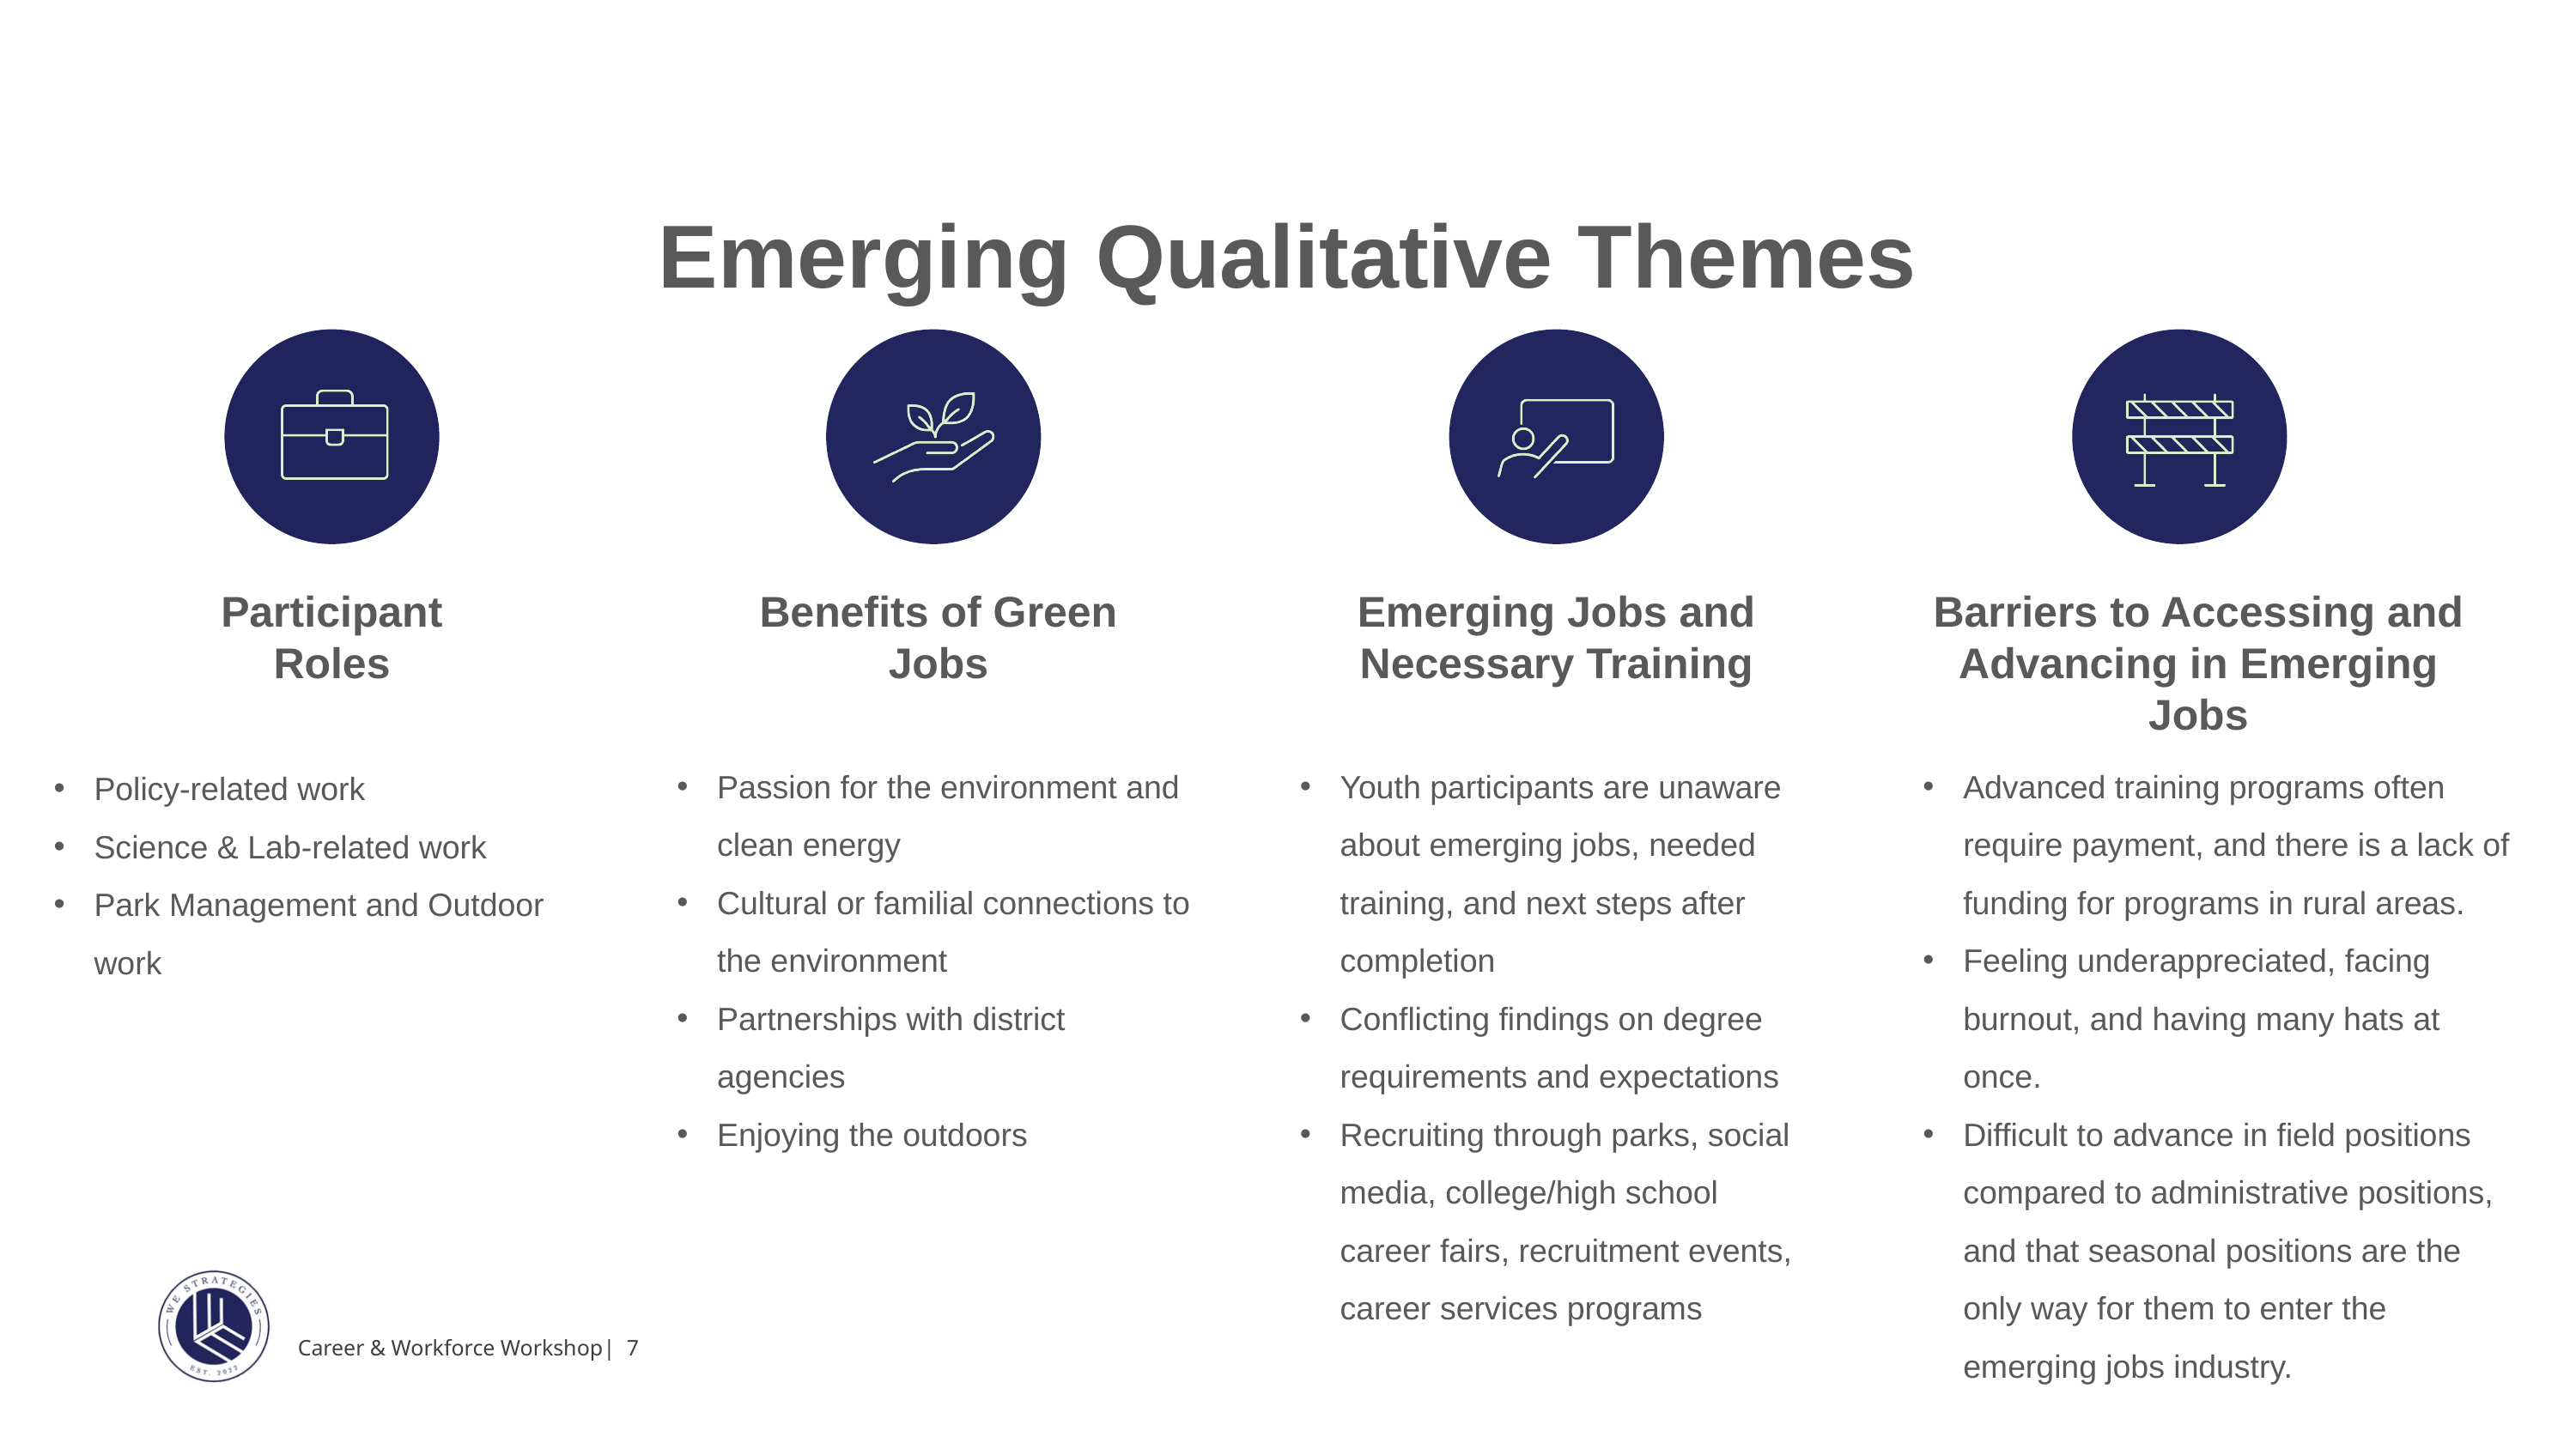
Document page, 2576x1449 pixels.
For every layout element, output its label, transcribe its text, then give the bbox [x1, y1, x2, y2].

text_box Emerging Jobs and Necessary Training [1286, 577, 1826, 694]
text_box [2072, 329, 2287, 544]
text_box Passion for the environment and clean energy Cultural or familial connections to the environment Partnerships with district agencies Enjoying the outdoors [664, 740, 1204, 1217]
picture [2115, 372, 2245, 501]
picture [868, 372, 999, 501]
text_box Policy-related work Science & Lab-related work Park Management and Outdoor work [40, 743, 580, 1046]
picture [155, 1267, 273, 1385]
text_box Benefits of Green Jobs [706, 577, 1171, 694]
text_box Participant Roles [149, 577, 513, 694]
text_box Emerging Qualitative Themes [623, 141, 1953, 312]
picture [1492, 372, 1621, 501]
text_box [224, 329, 440, 544]
text_box Advanced training programs often require payment, and there is a lack of funding for programs in rural areas. Feeling underappreciated, facing burnout, and having many hats at once. Difficult to advance in field positions compared to administrative positions, and that seasonal positions are the only way for them to enter the emerging jobs industry. [1910, 740, 2536, 1449]
text_box Youth participants are unaware about emerging jobs, needed training, and next steps after completion Conflicting findings on degree requirements and expectations Recruiting through parks, social media, college/high school career fairs, recruitment events, career services programs [1286, 740, 1826, 1391]
text_box Barriers to Accessing and Advancing in Emerging Jobs [1910, 577, 2488, 745]
text_box [1449, 329, 1664, 544]
picture [267, 372, 397, 501]
text_box [826, 329, 1042, 544]
